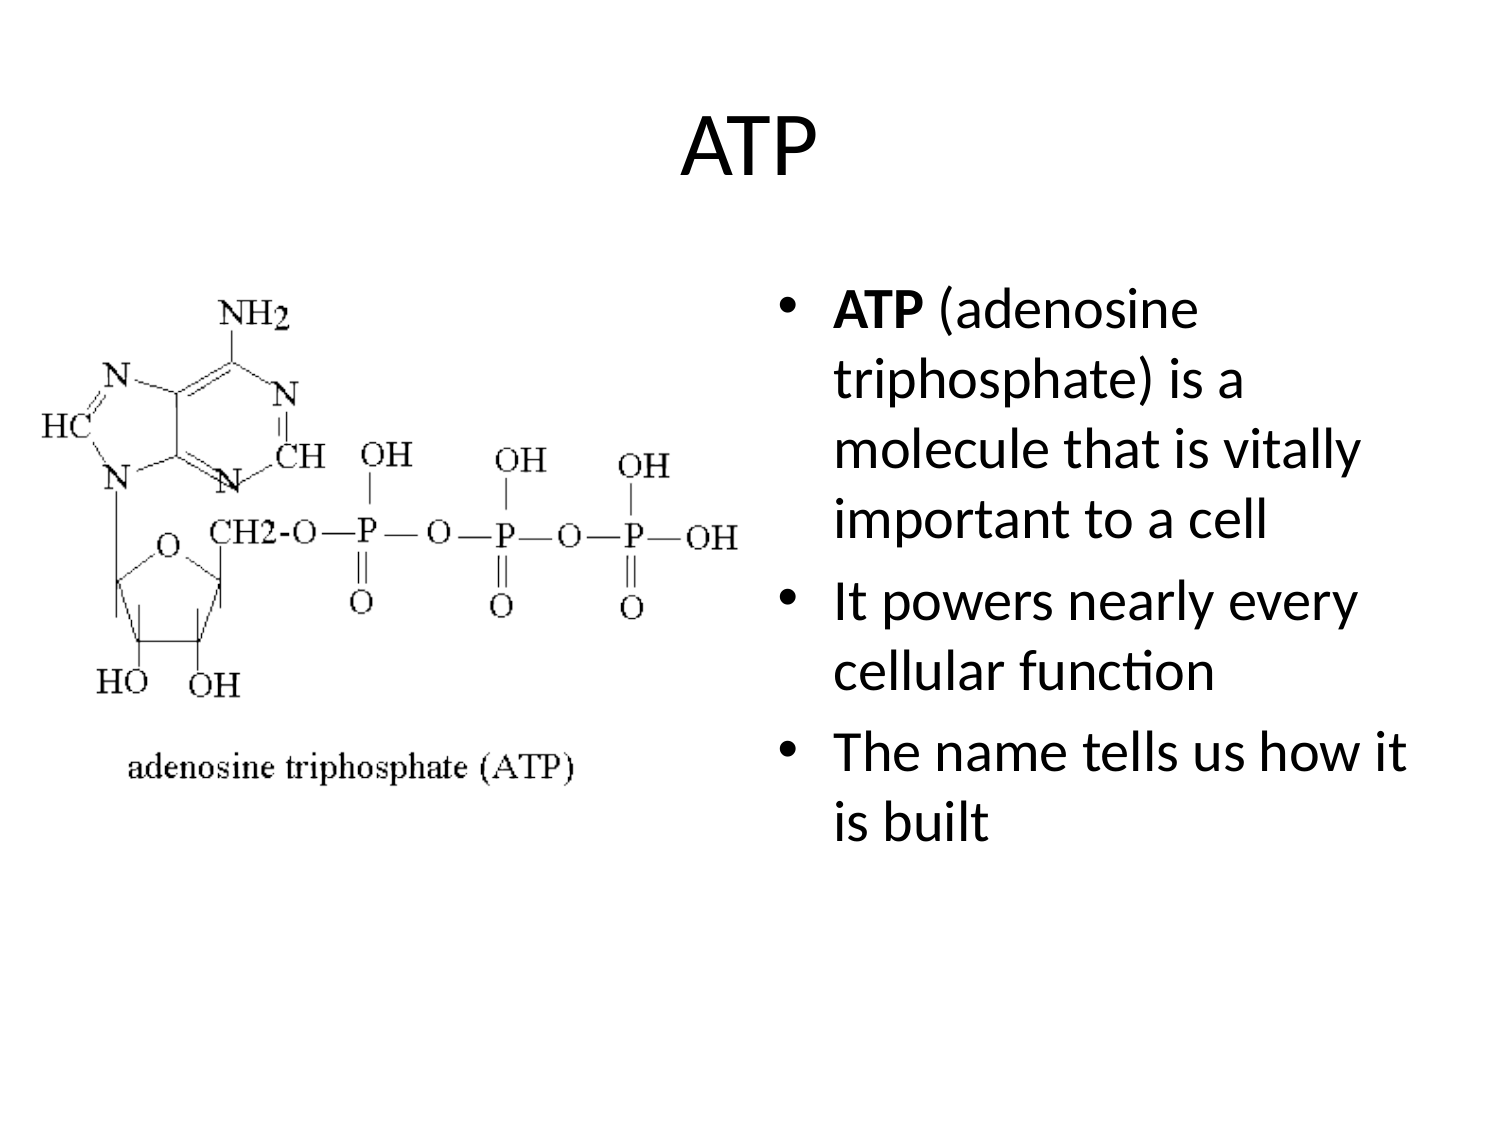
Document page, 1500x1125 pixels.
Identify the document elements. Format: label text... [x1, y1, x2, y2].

title ATP [75, 45, 1425, 233]
picture [25, 287, 744, 794]
list ATP (adenosine triphosphate) is a molecule that is vitally important to a cell It powers nearly every cellular function The name tells us how it is built [762, 262, 1425, 1005]
